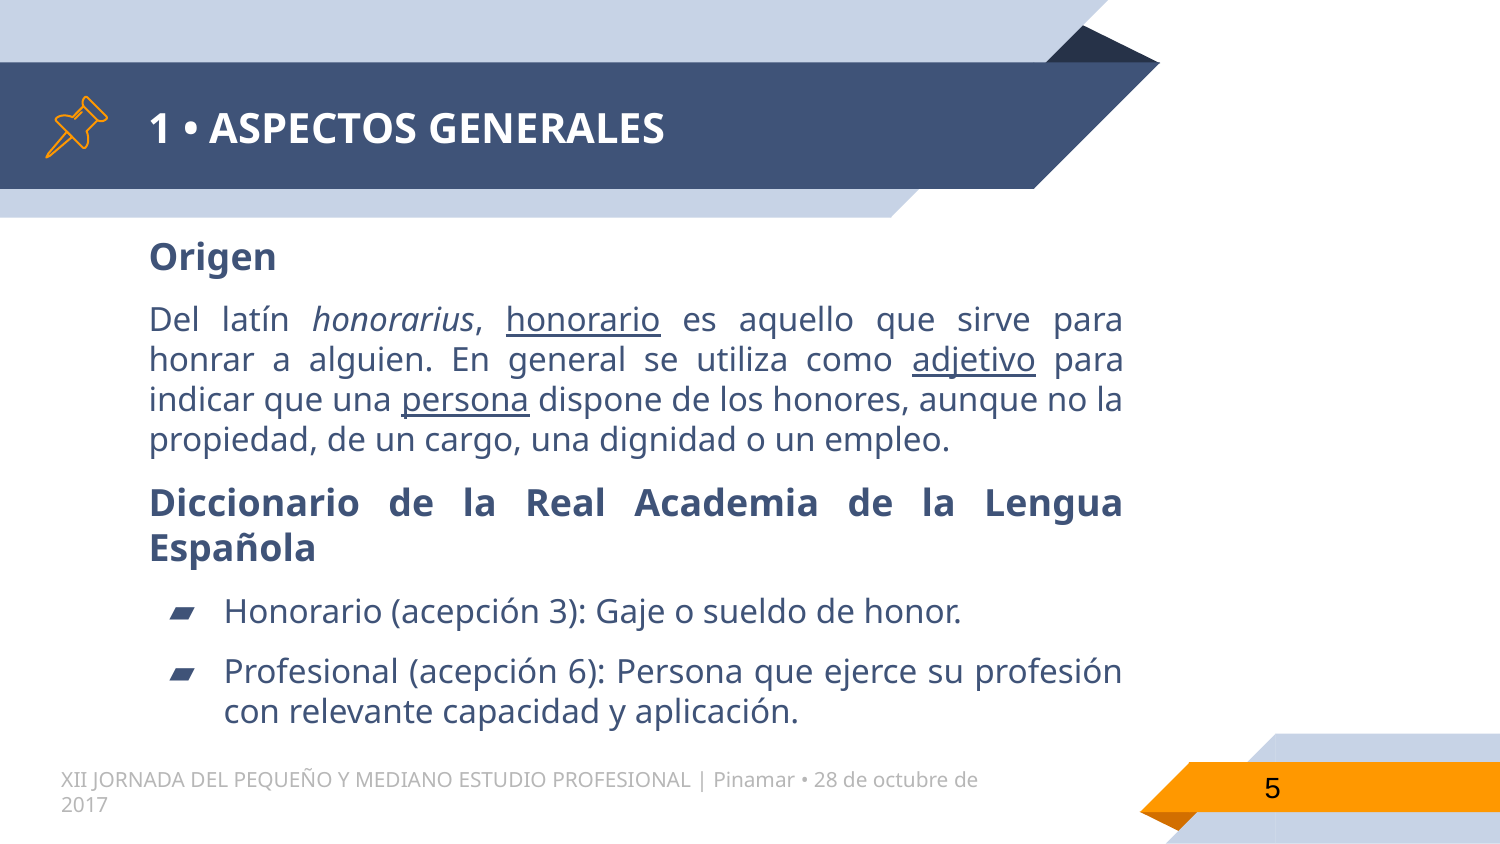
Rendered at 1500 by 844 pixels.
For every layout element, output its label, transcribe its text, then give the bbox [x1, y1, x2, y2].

list Origen Del latín honorarius, honorario es aquello que sirve para honrar a alguien. En general se utiliza como adjetivo para indicar que una persona dispone de los honores, aunque no la propiedad, de un cargo, una dignidad o un empleo. Diccionario de la Real Academia de la Lengua Española Honorario (acepción 3): Gaje o sueldo de honor. Profesional (acepción 6): Persona que ejerce su profesión con relevante capacidad y aplicación. [133, 217, 1140, 800]
title 1 • ASPECTOS GENERALES [133, 64, 1035, 190]
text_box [46, 96, 108, 158]
slide_number 5 [1249, 760, 1494, 813]
